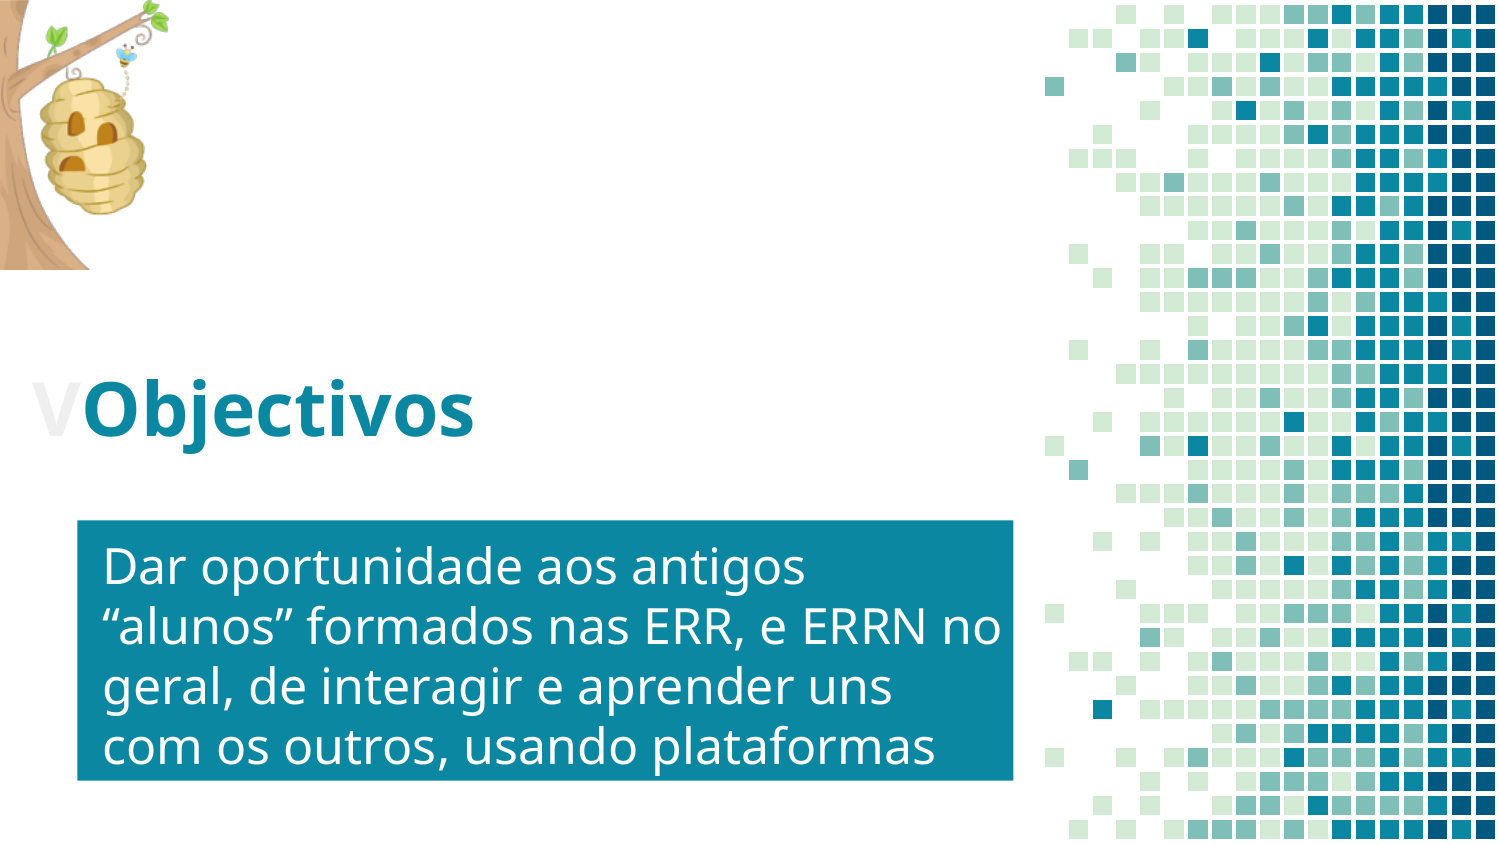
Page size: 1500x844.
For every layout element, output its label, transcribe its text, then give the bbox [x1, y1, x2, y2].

text_box [77, 520, 1014, 781]
picture [0, 0, 169, 270]
title VObjectivos [17, 276, 1062, 467]
text_box Dar oportunidade aos antigos “alunos” formados nas ERR, e ERRN no geral, de interagir e aprender uns com os outros, usando plataformas diferentes [87, 519, 1020, 645]
